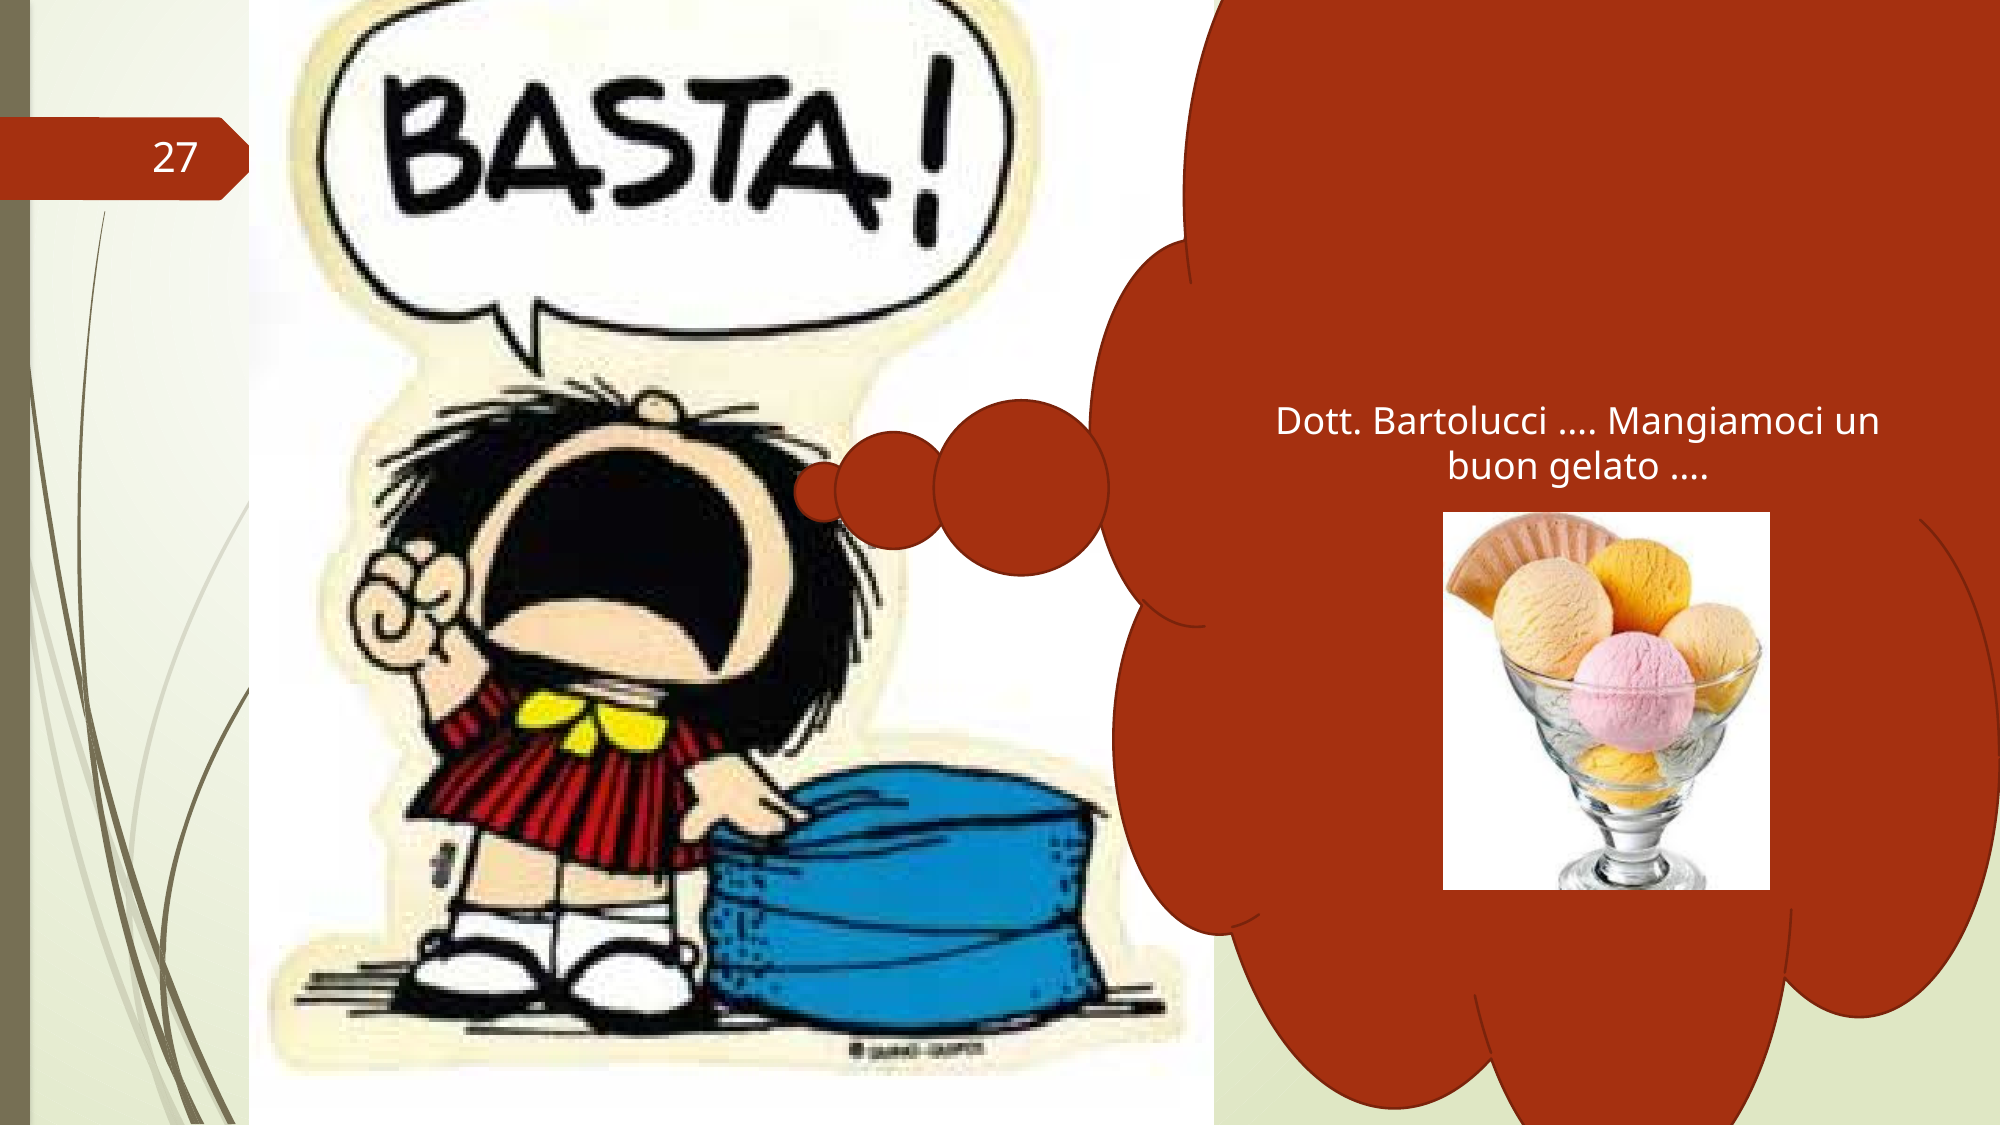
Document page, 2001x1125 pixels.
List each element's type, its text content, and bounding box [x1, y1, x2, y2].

picture [249, 0, 1214, 1125]
picture [1442, 512, 1770, 890]
slide_number 27 [87, 129, 216, 190]
text_box Dott. Bartolucci …. Mangiamoci un buon gelato …. [1217, 0, 2000, 1125]
